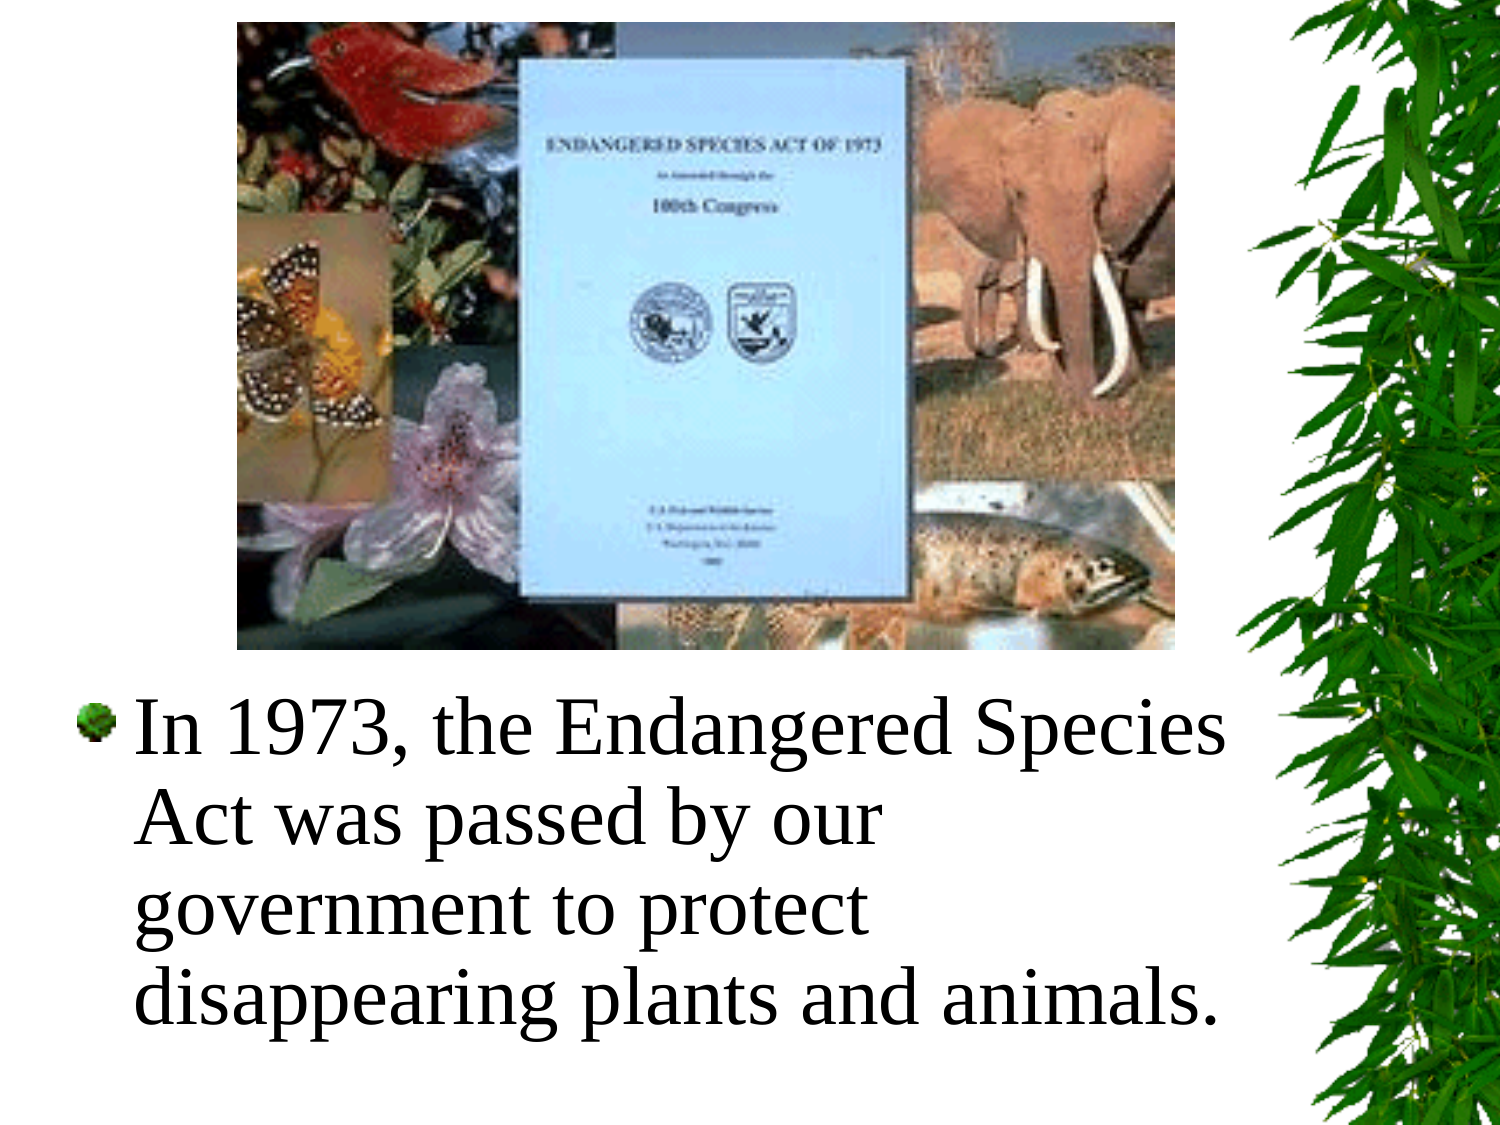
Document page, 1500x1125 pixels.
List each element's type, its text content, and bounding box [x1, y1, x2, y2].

picture [77, 703, 116, 742]
picture [237, 22, 1176, 651]
picture [1206, 0, 1500, 1125]
list In 1973, the Endangered Species Act was passed by our government to protect disappearing plants and animals. [62, 675, 1263, 1088]
